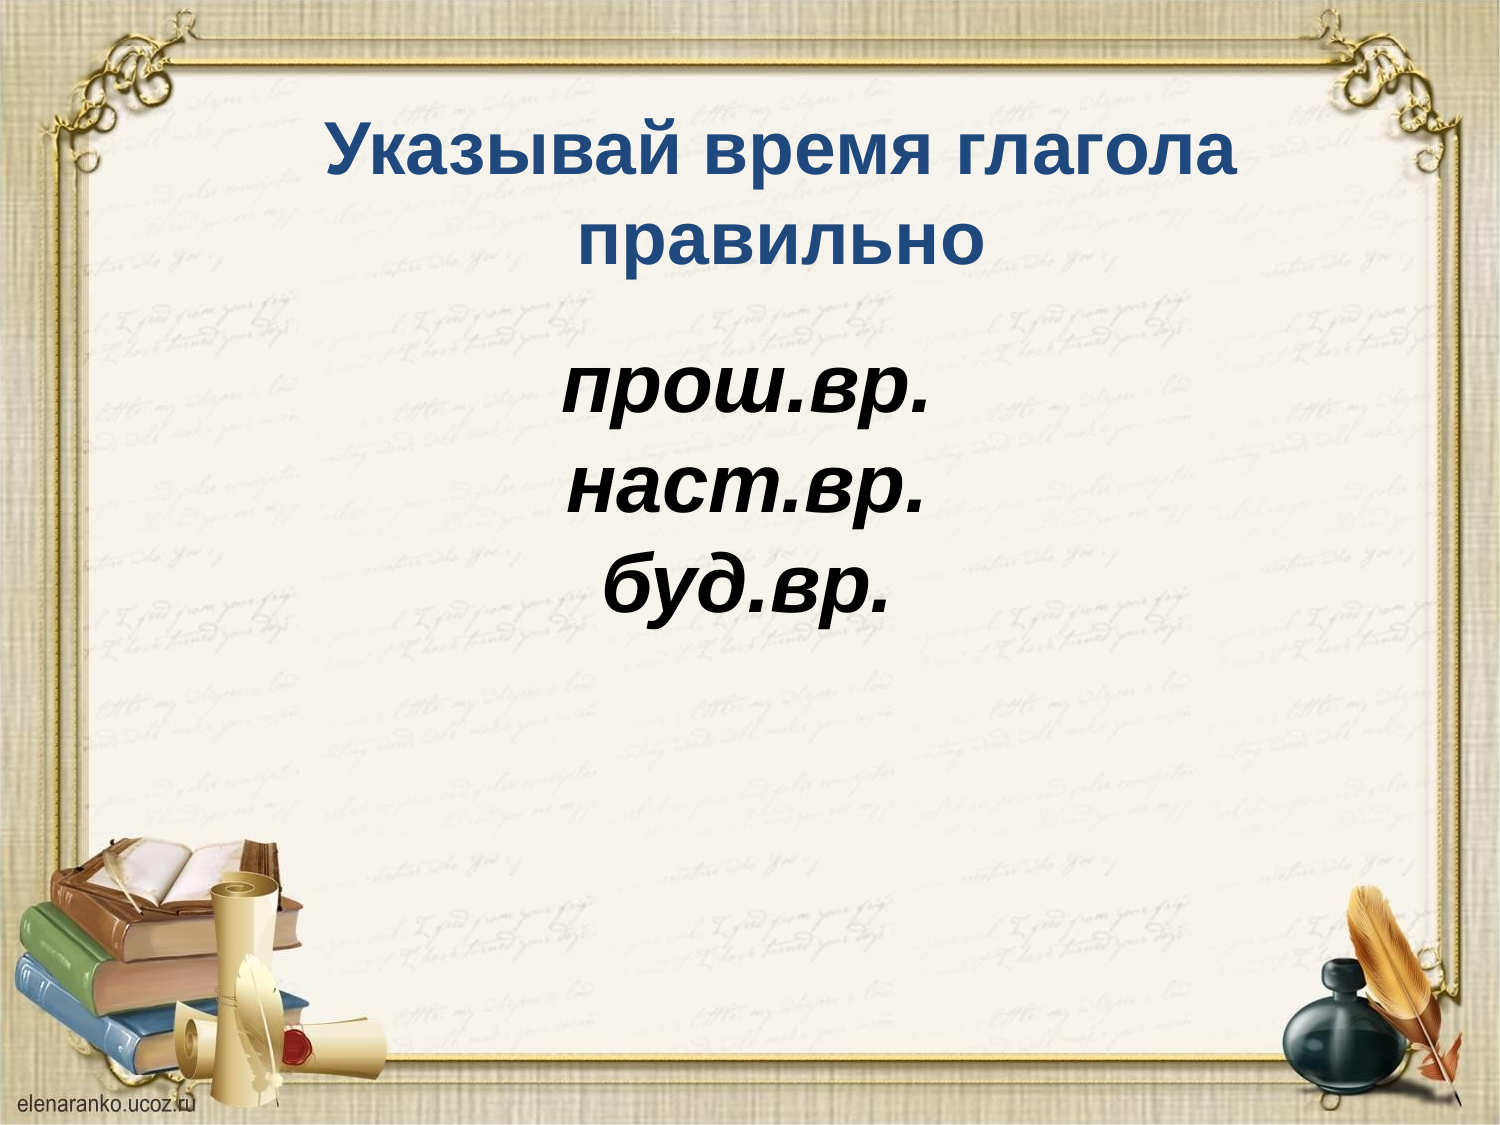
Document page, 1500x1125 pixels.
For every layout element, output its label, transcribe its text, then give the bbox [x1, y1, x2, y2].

picture [0, 0, 1500, 1125]
list прош.вр. наст.вр. буд.вр. [87, 329, 1408, 714]
title Указывай время глагола правильно [212, 99, 1350, 282]
